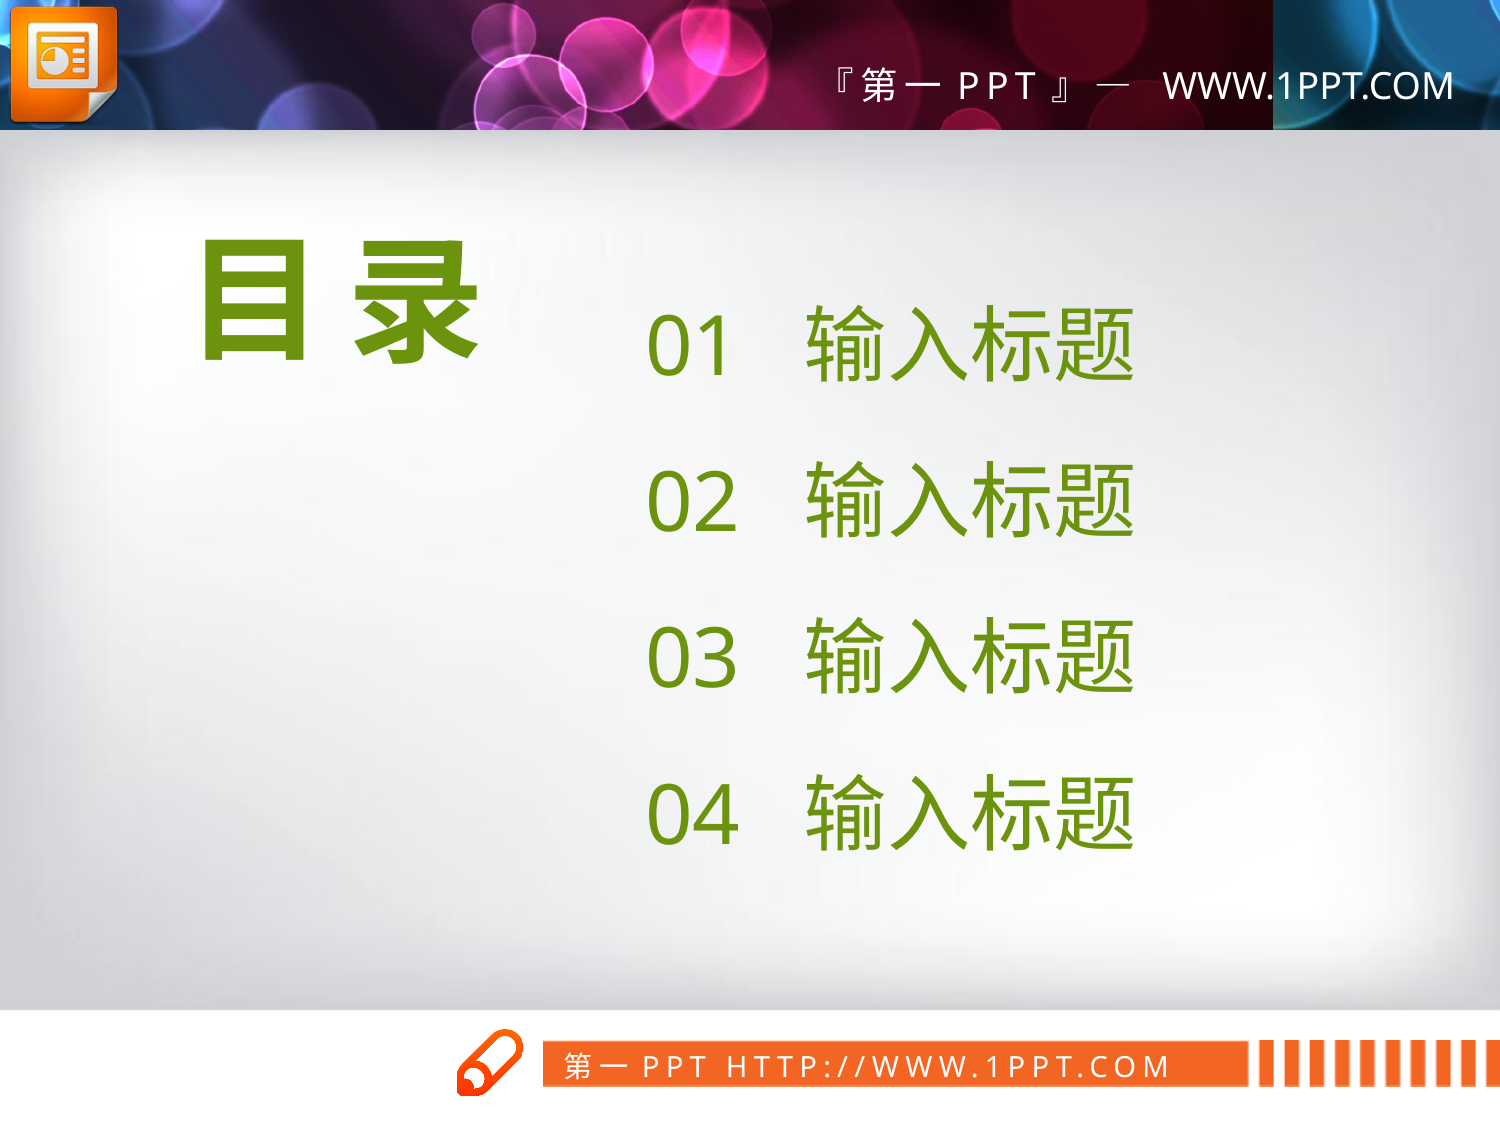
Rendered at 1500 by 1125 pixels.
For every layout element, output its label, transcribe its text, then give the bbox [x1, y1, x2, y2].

picture [543, 1040, 1500, 1087]
text_box 04 输入标题 [630, 723, 1152, 869]
text_box 02 输入标题 [630, 410, 1152, 556]
text_box 目 [171, 204, 409, 385]
picture [0, 0, 1500, 1012]
text_box 录 [332, 206, 533, 387]
text_box 03 输入标题 [630, 567, 1152, 712]
text_box 01 输入标题 [630, 254, 1152, 400]
